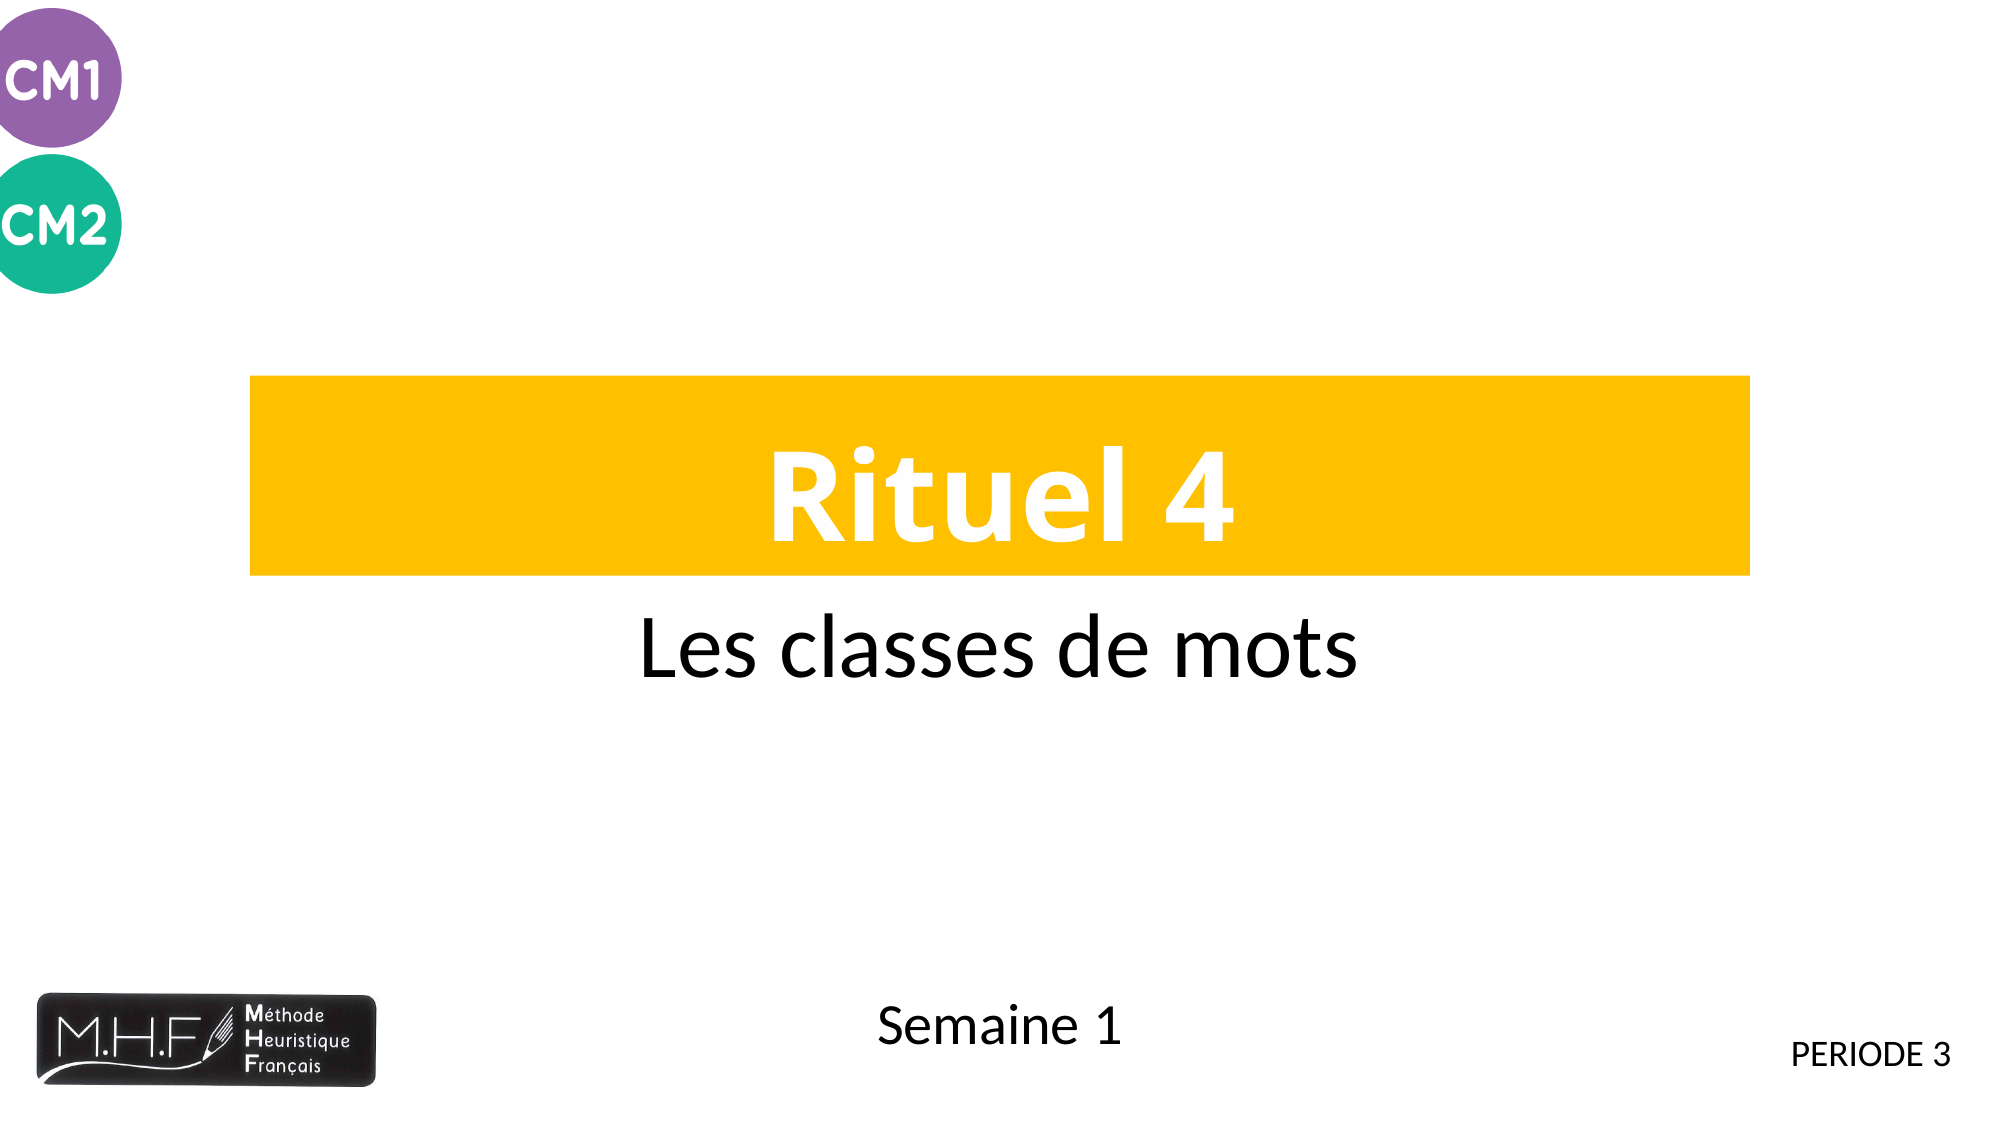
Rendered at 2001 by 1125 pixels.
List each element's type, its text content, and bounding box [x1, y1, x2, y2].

picture [33, 990, 379, 1089]
picture [0, 0, 134, 298]
text_box Semaine 1 [249, 987, 1750, 1118]
subtitle Les classes de mots [249, 590, 1750, 863]
text_box PERIODE 3 [1750, 1021, 1967, 1082]
title Rituel 4 [249, 375, 1750, 576]
